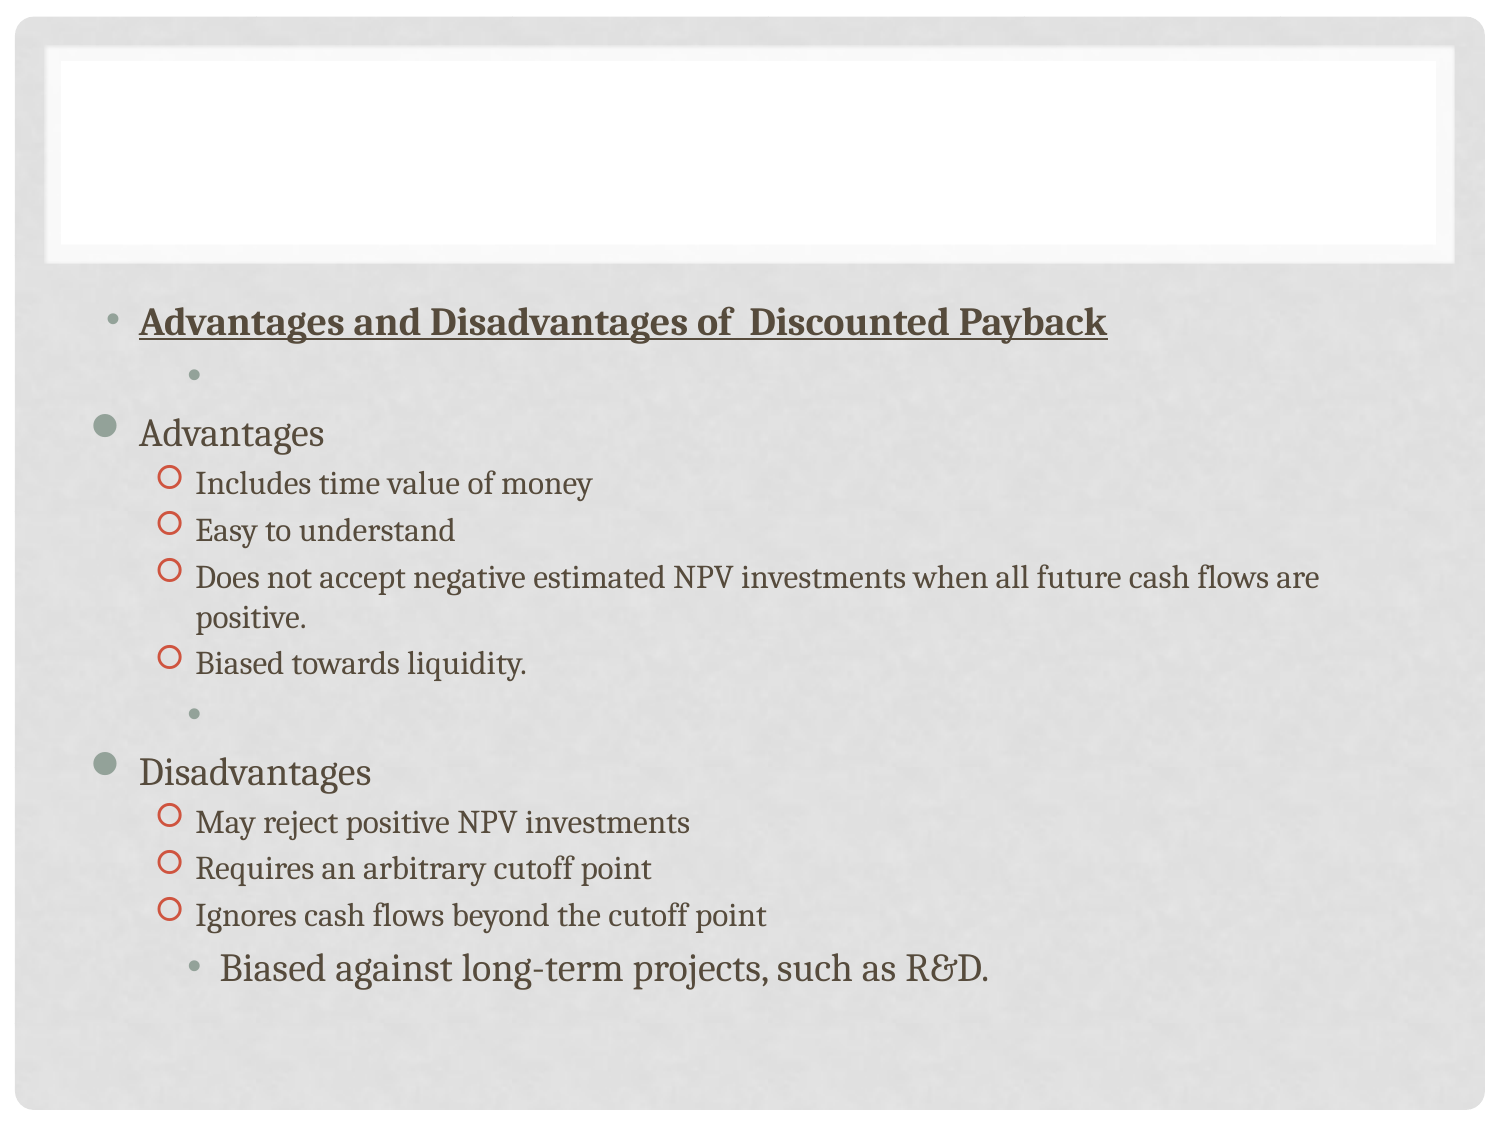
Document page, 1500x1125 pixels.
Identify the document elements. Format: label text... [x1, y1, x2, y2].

list Advantages and Disadvantages of Discounted Payback Advantages Includes time value of money Easy to understand Does not accept negative estimated NPV investments when all future cash flows are positive. Biased towards liquidity. Disadvantages May reject positive NPV investments Requires an arbitrary cutoff point Ignores cash flows beyond the cutoff point Biased against long-term projects, such as R&D. [75, 287, 1425, 1005]
